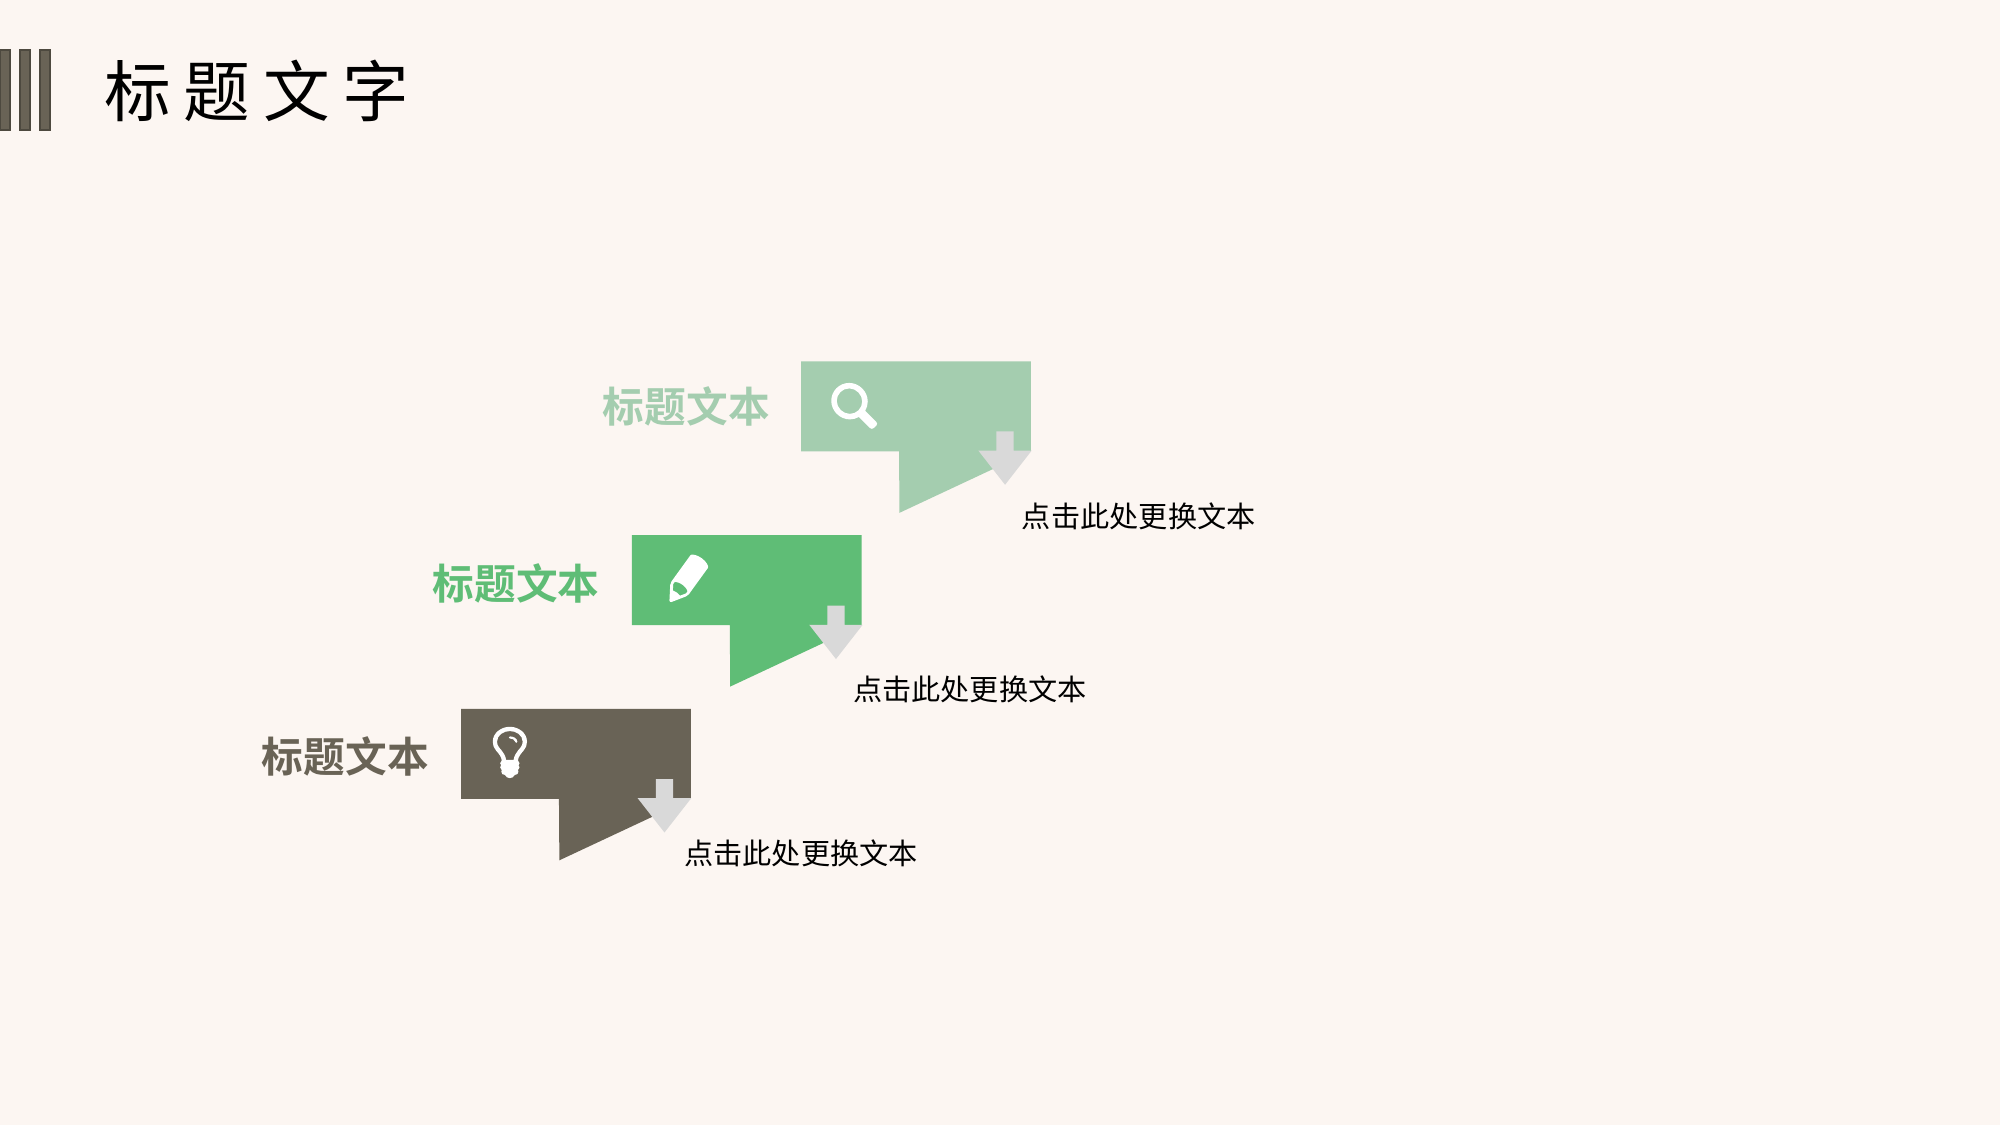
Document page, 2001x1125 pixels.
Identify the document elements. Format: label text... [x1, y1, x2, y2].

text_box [235, 361, 1768, 891]
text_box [0, 49, 50, 131]
text_box 标题文字 [90, 41, 530, 137]
